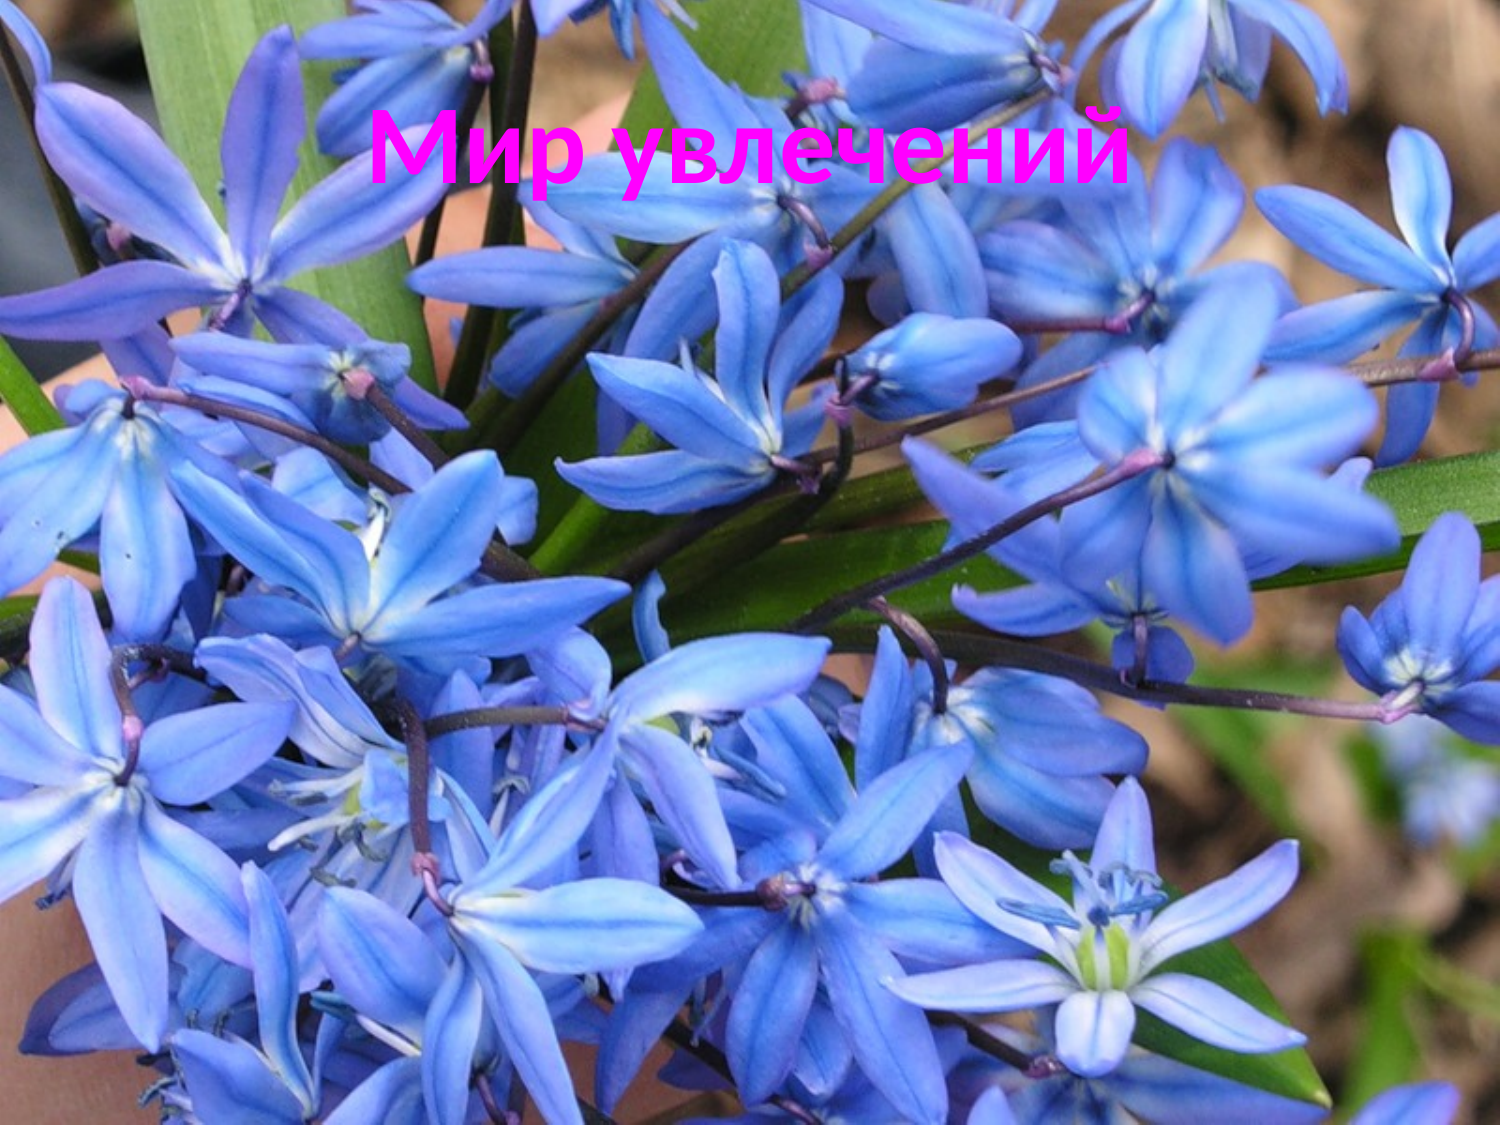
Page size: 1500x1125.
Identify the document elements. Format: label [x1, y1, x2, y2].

list [0, 0, 1500, 1125]
